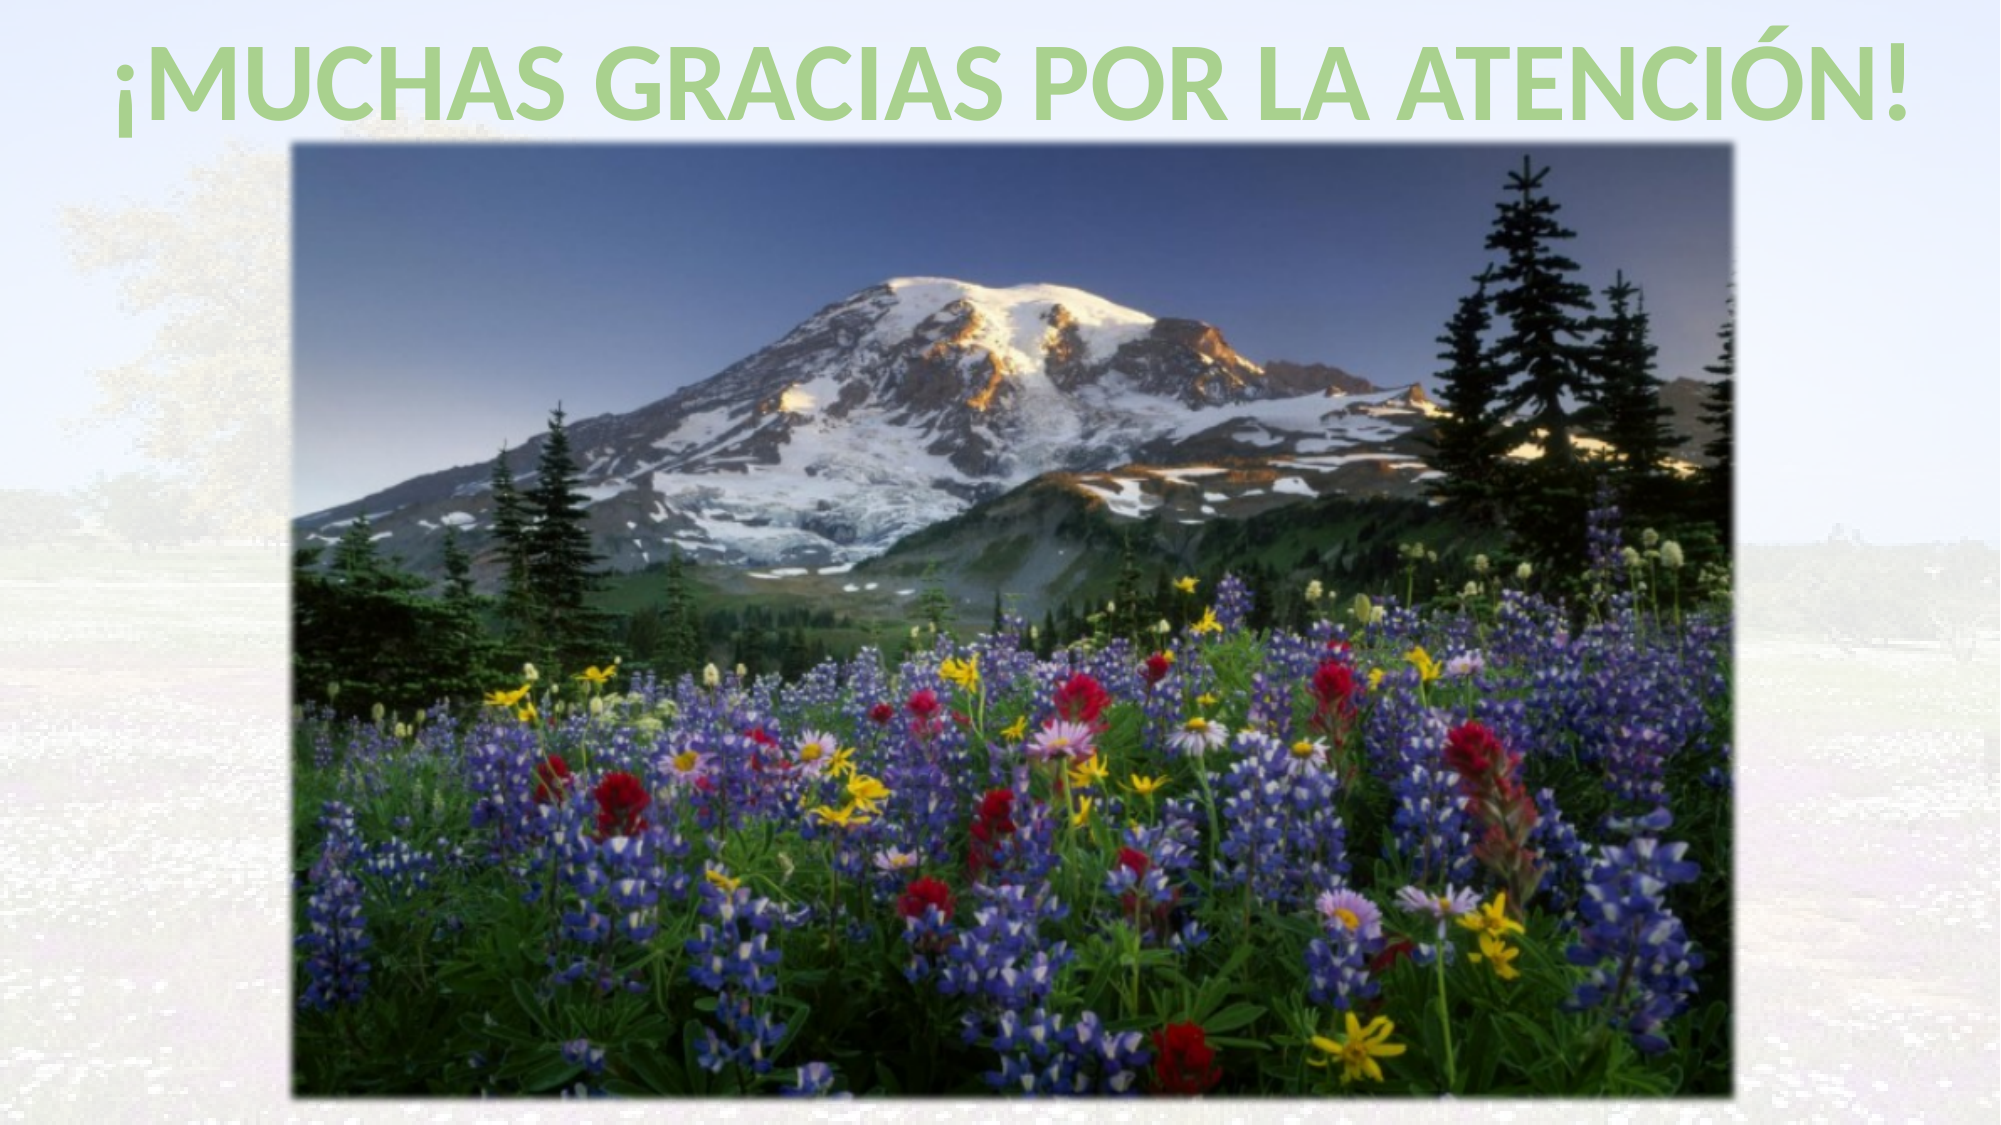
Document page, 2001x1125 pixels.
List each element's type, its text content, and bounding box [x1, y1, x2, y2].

text_box ¡MUCHAS GRACIAS POR LA ATENCIÓN! [46, 0, 1980, 150]
picture [285, 136, 1741, 1108]
